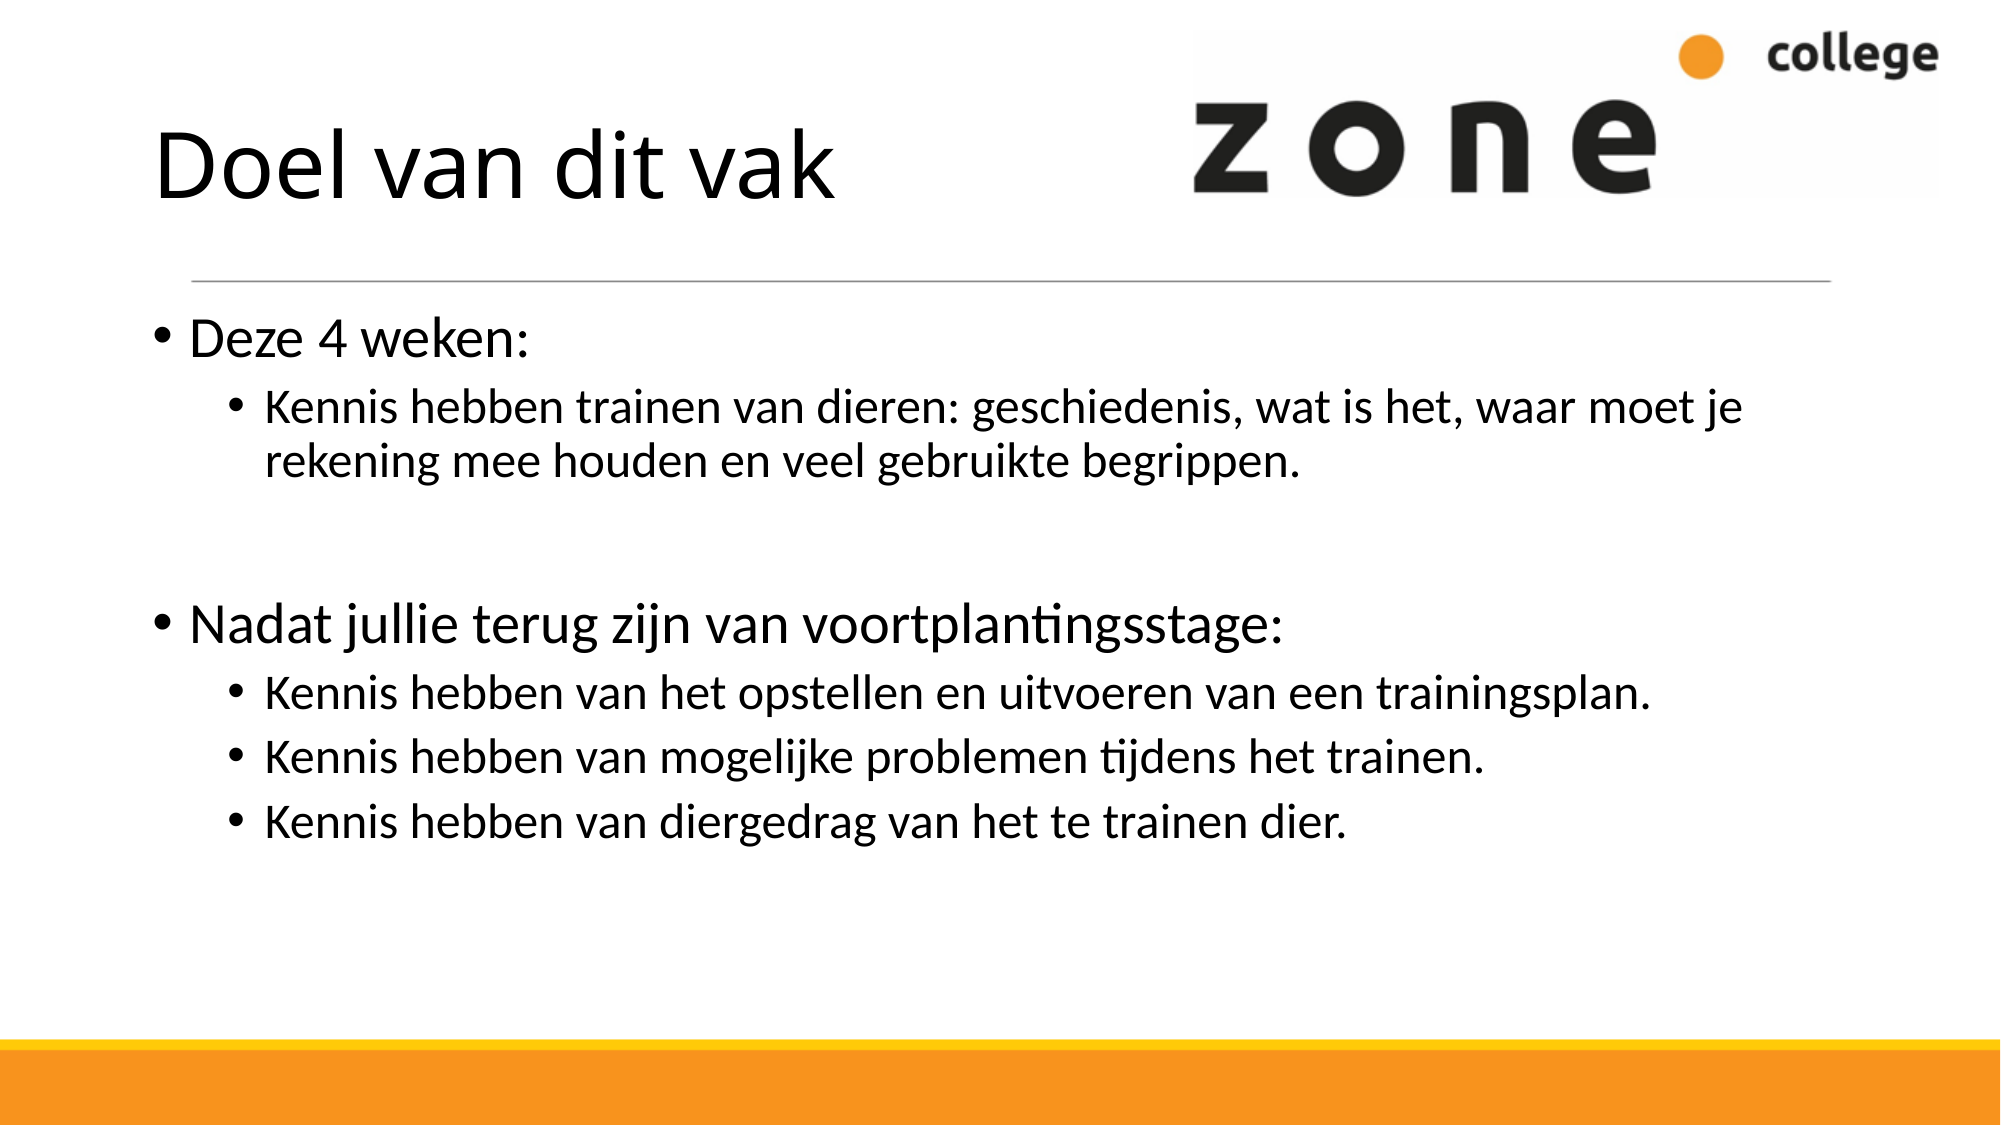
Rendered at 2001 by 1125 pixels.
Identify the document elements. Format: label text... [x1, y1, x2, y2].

list Deze 4 weken: Kennis hebben trainen van dieren: geschiedenis, wat is het, waar moet je rekening mee houden en veel gebruikte begrippen. Nadat jullie terug zijn van voortplantingsstage: Kennis hebben van het opstellen en uitvoeren van een trainingsplan. Kennis hebben van mogelijke problemen tijdens het trainen. Kennis hebben van diergedrag van het te trainen dier. [137, 299, 1863, 1014]
title Doel van dit vak [137, 59, 1863, 278]
picture [0, 0, 2001, 1125]
